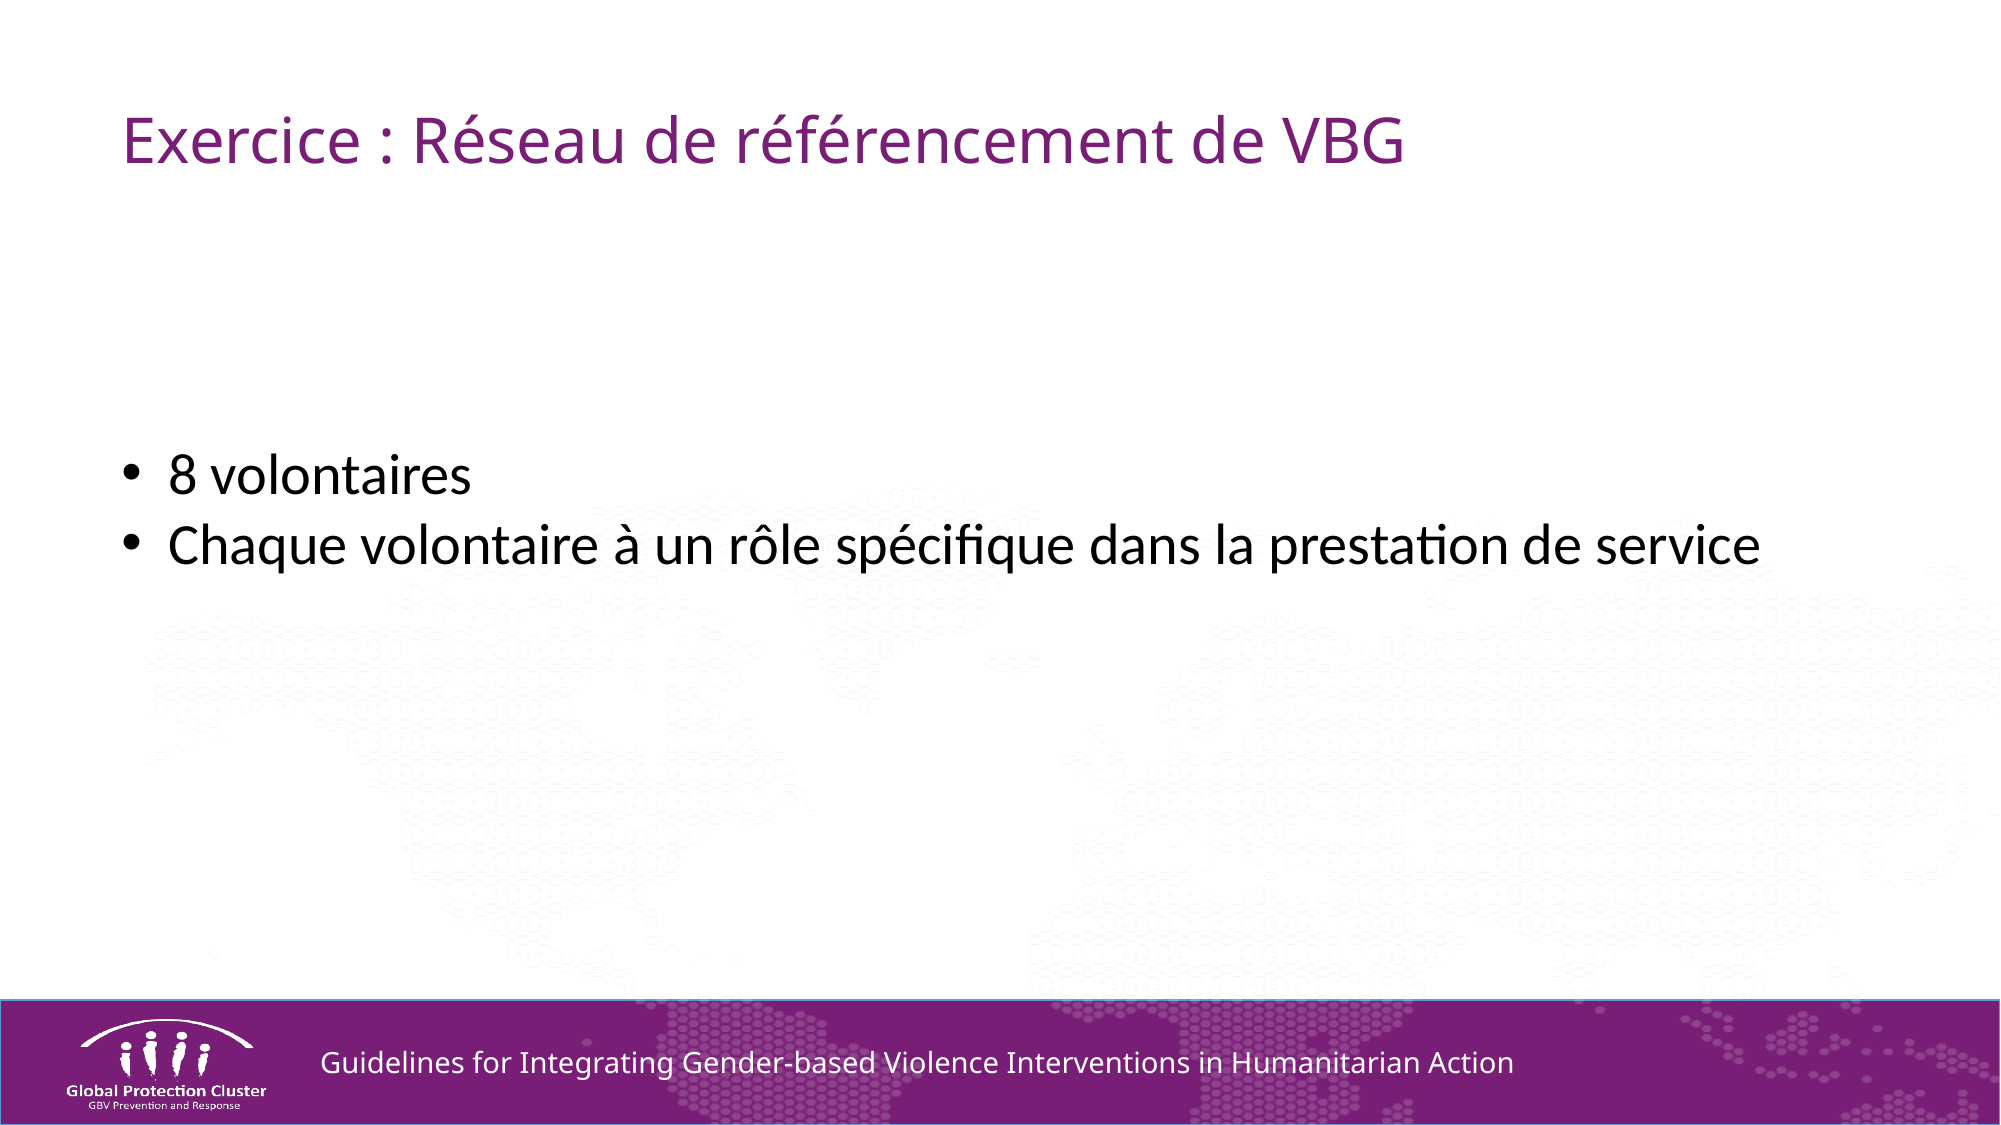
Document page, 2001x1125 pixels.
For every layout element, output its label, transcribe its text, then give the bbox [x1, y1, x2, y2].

title Exercice : Réseau de référencement de VBG [106, 94, 1518, 228]
picture [56, 254, 2001, 1125]
text_box 8 volontaires Chaque volontaire à un rôle spécifique dans la prestation de service [106, 428, 1882, 584]
